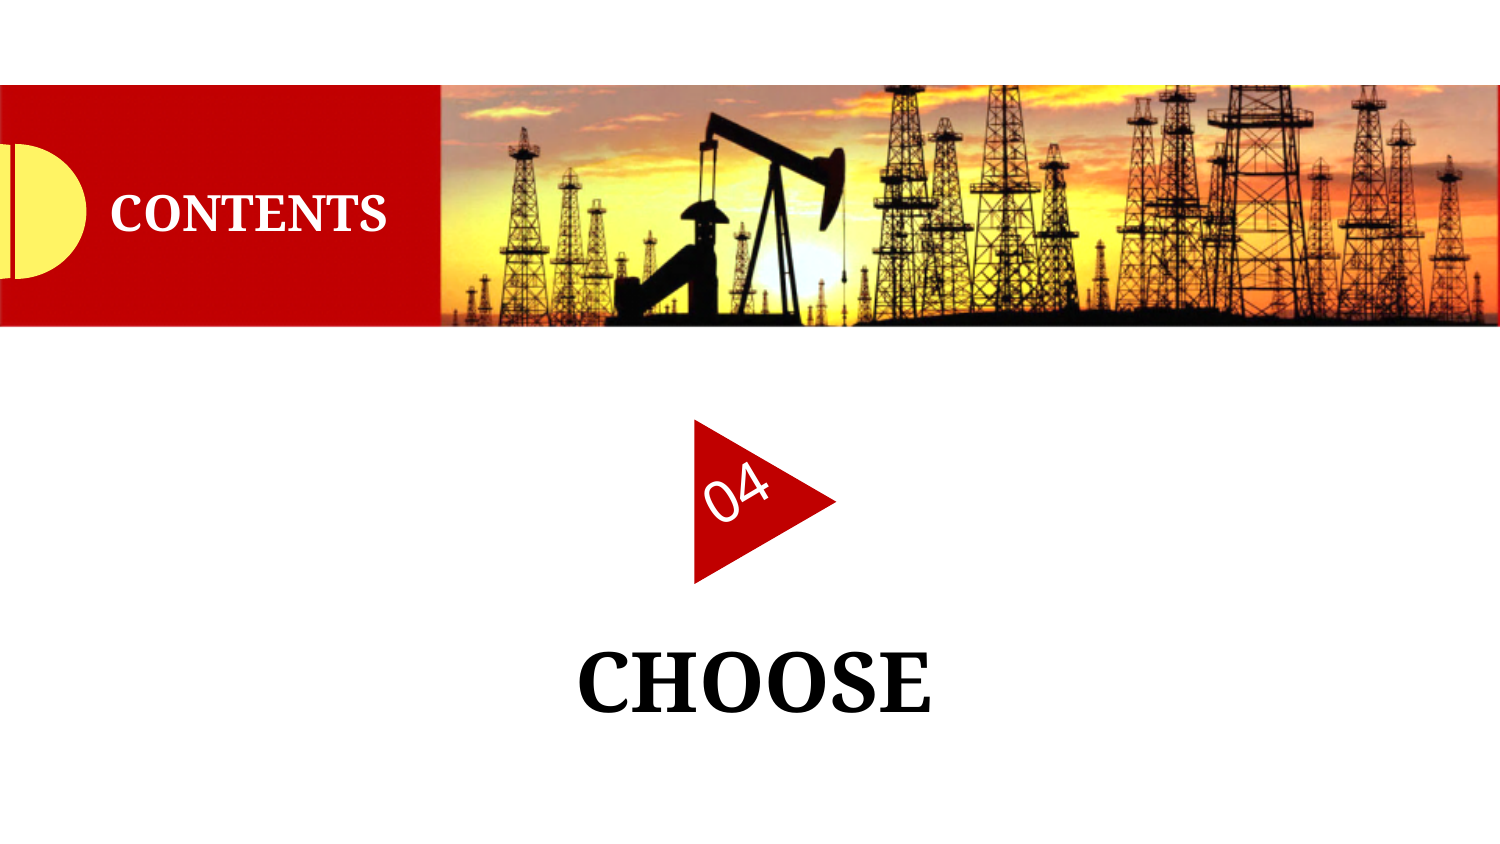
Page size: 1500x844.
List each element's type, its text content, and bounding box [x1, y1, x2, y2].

text_box 04 [692, 536, 782, 586]
picture [0, 85, 1500, 528]
text_box CHOOSE [331, 645, 1177, 713]
